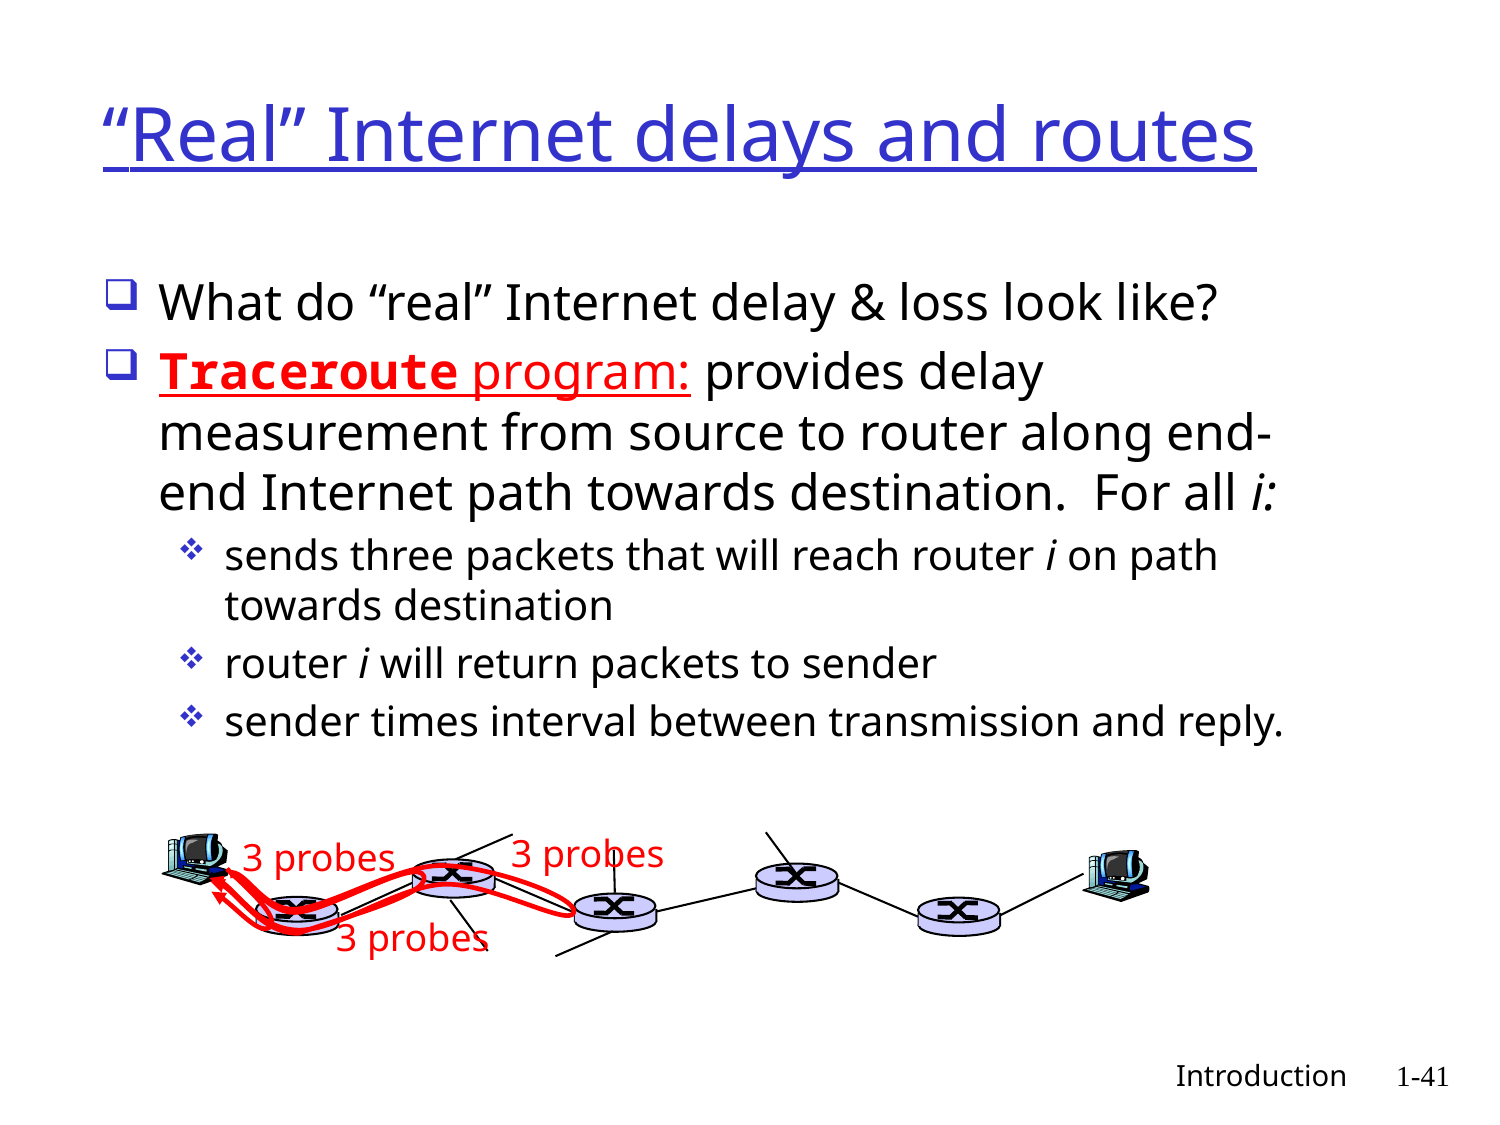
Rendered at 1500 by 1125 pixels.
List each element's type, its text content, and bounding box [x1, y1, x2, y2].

text_box [499, 883, 568, 916]
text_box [411, 859, 495, 898]
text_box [161, 832, 230, 886]
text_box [1082, 849, 1151, 903]
text_box 3 probes [496, 822, 680, 883]
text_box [755, 863, 839, 902]
footer Introduction [887, 1049, 1362, 1125]
text_box [212, 893, 250, 922]
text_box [917, 897, 1001, 937]
list What do “real” Internet delay & loss look like? Traceroute program: provides delay measurement from source to router along end-end Internet path towards destination. For all i: sends three packets that will reach router i on path towards destination router i will return packets to sender sender times interval between transmission and reply. [87, 262, 1363, 772]
title “Real” Internet delays and routes [87, 37, 1363, 226]
text_box 3 probes [227, 826, 411, 887]
text_box [231, 872, 262, 909]
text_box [573, 893, 657, 932]
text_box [255, 896, 339, 936]
text_box 3 probes [321, 906, 505, 967]
text_box [377, 894, 406, 906]
text_box [339, 871, 406, 920]
slide_number 1-41 [1362, 1049, 1466, 1125]
